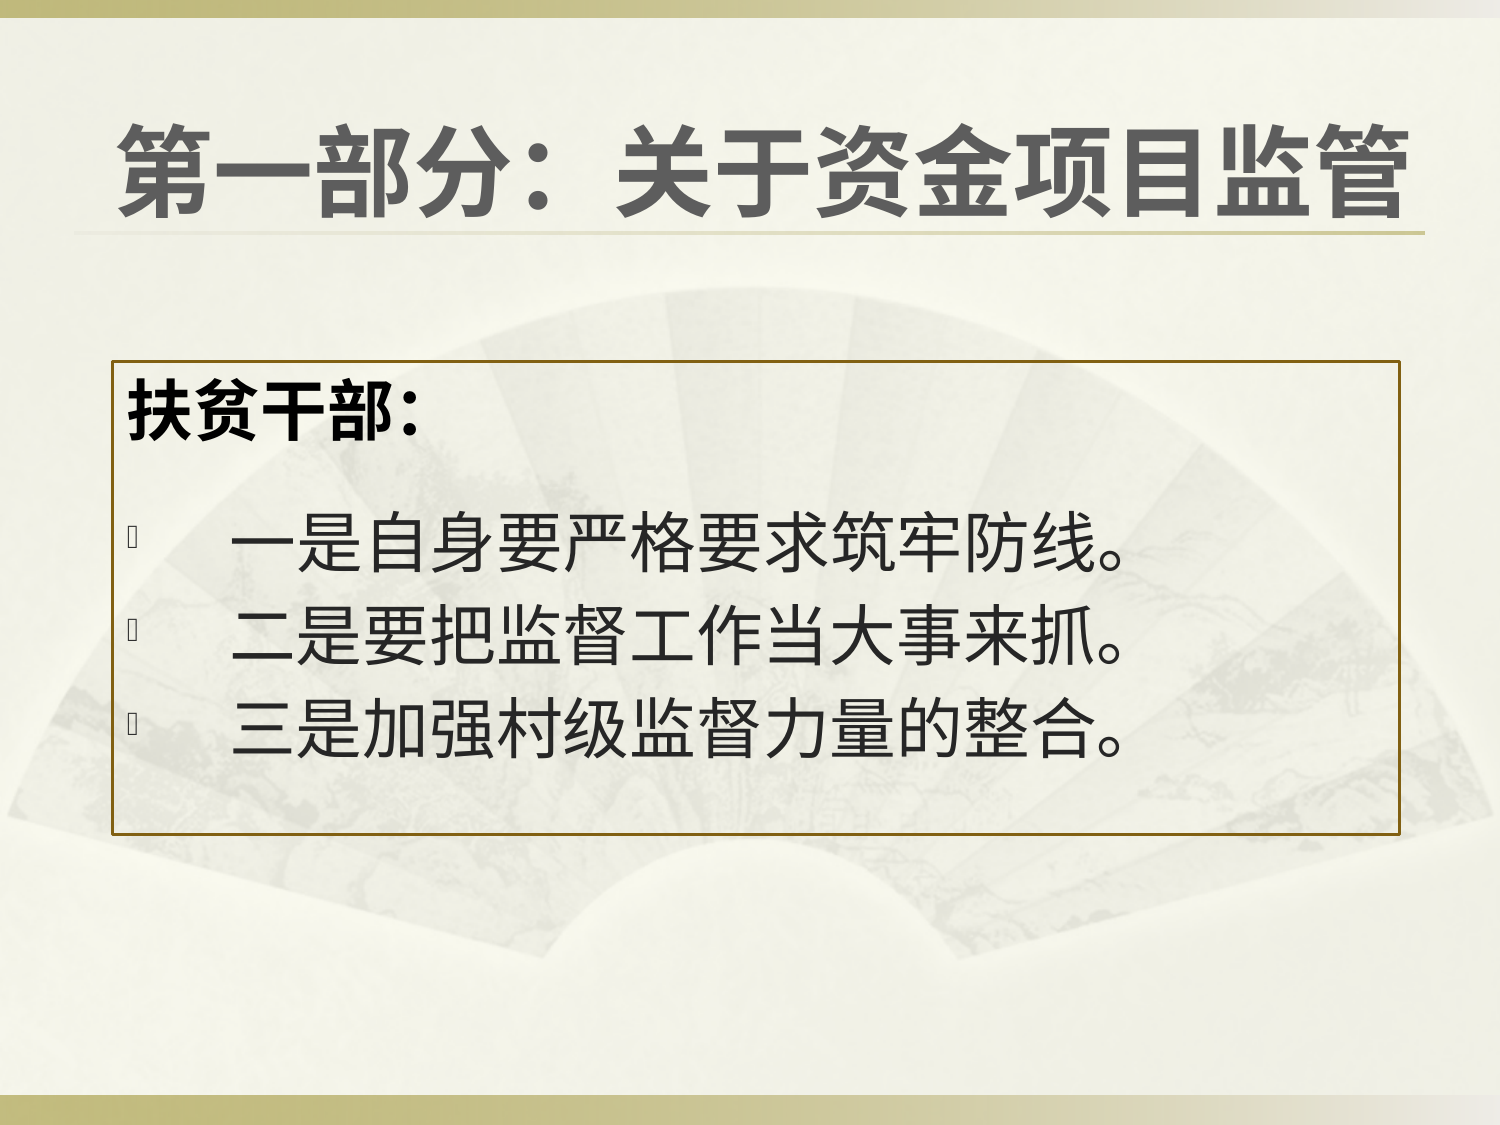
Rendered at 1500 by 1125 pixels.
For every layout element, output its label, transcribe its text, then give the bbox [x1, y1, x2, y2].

list 扶贫干部： 一是自身要严格要求筑牢防线。 二是要把监督工作当大事来抓。 三是加强村级监督力量的整合。 [112, 361, 1400, 835]
text_box 第一部分：关于资金项目监管 [84, 101, 1444, 237]
